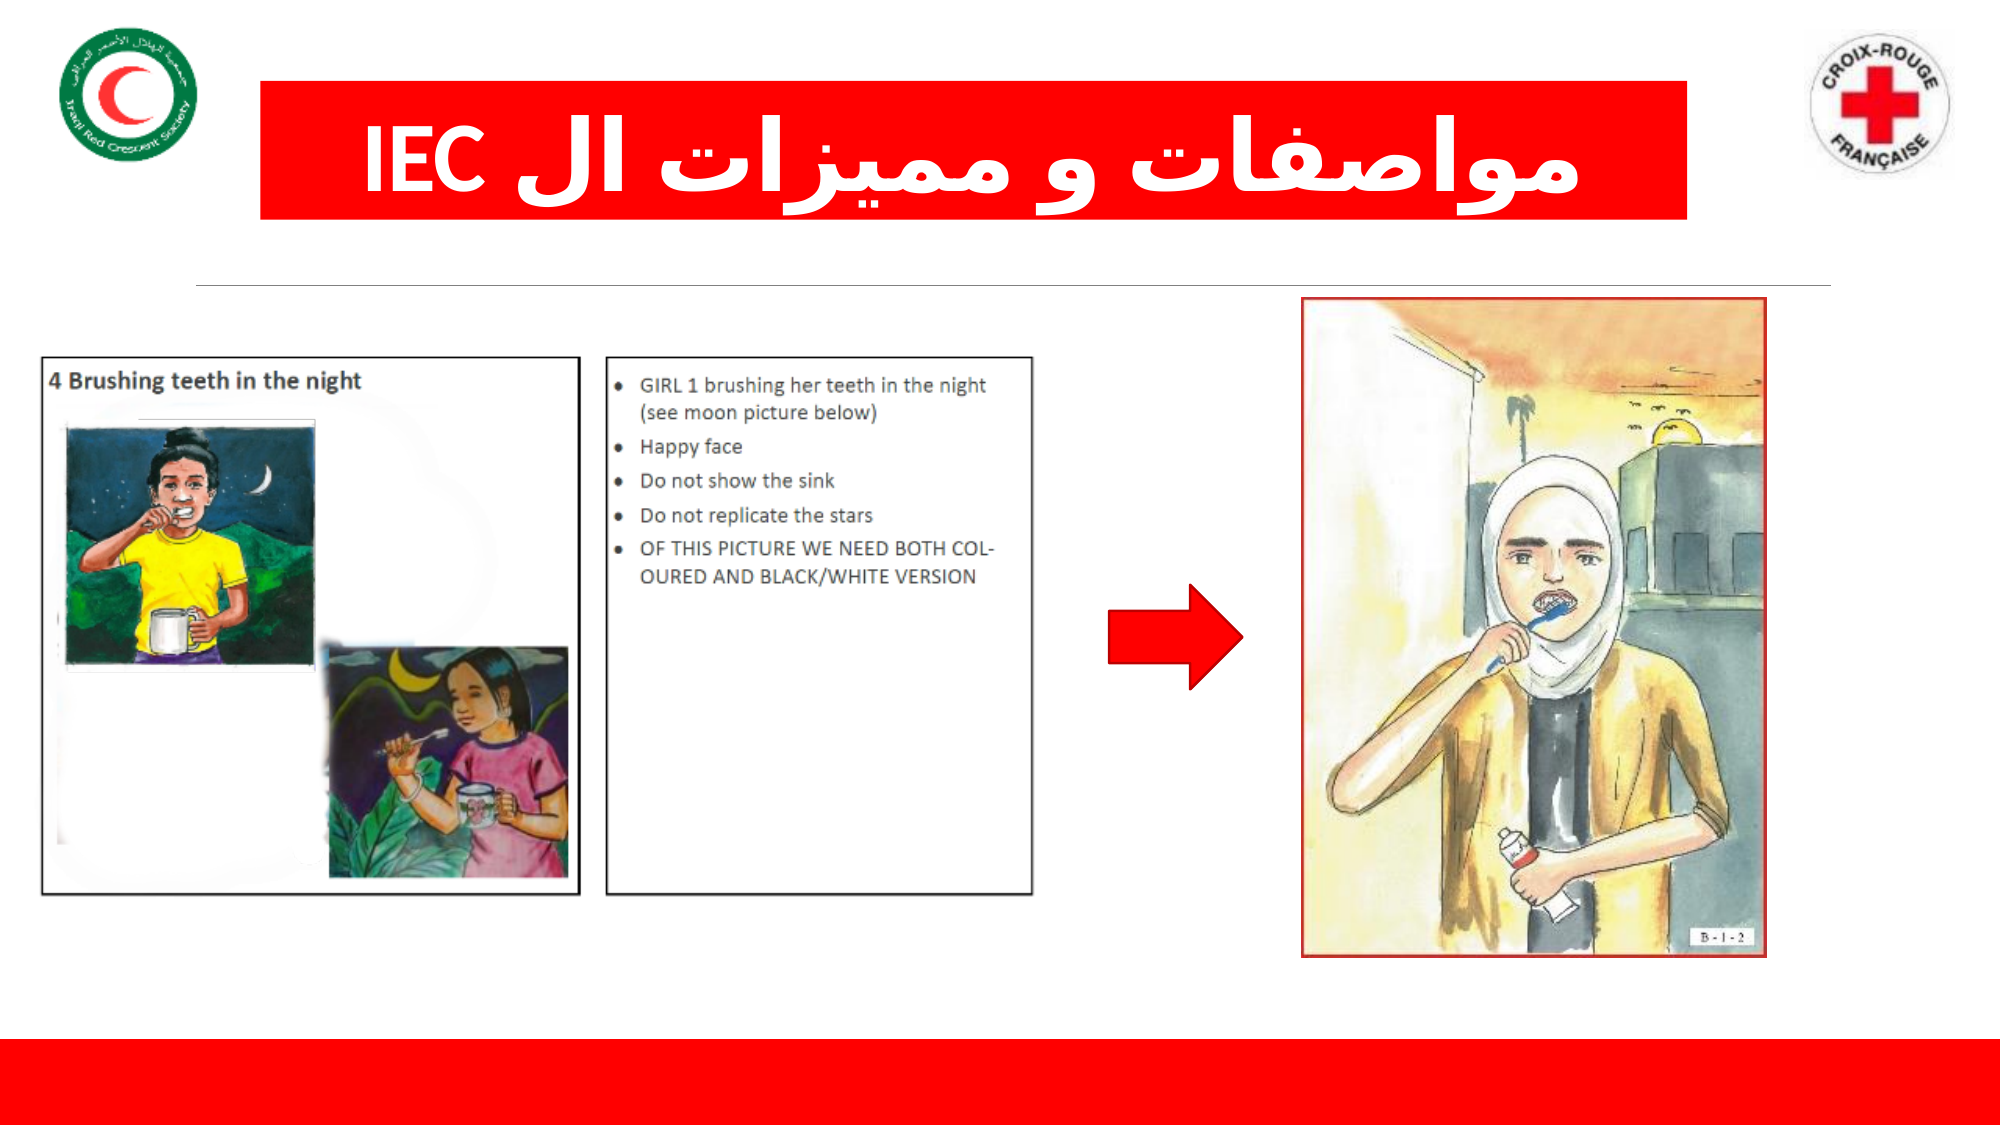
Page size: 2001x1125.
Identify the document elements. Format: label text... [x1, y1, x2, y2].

text_box مواصفات و مميزات ال IEC [260, 80, 1688, 220]
picture [1803, 28, 1956, 181]
picture [54, 20, 203, 169]
text_box [1107, 583, 1244, 691]
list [1301, 297, 1768, 959]
picture [22, 345, 1051, 910]
